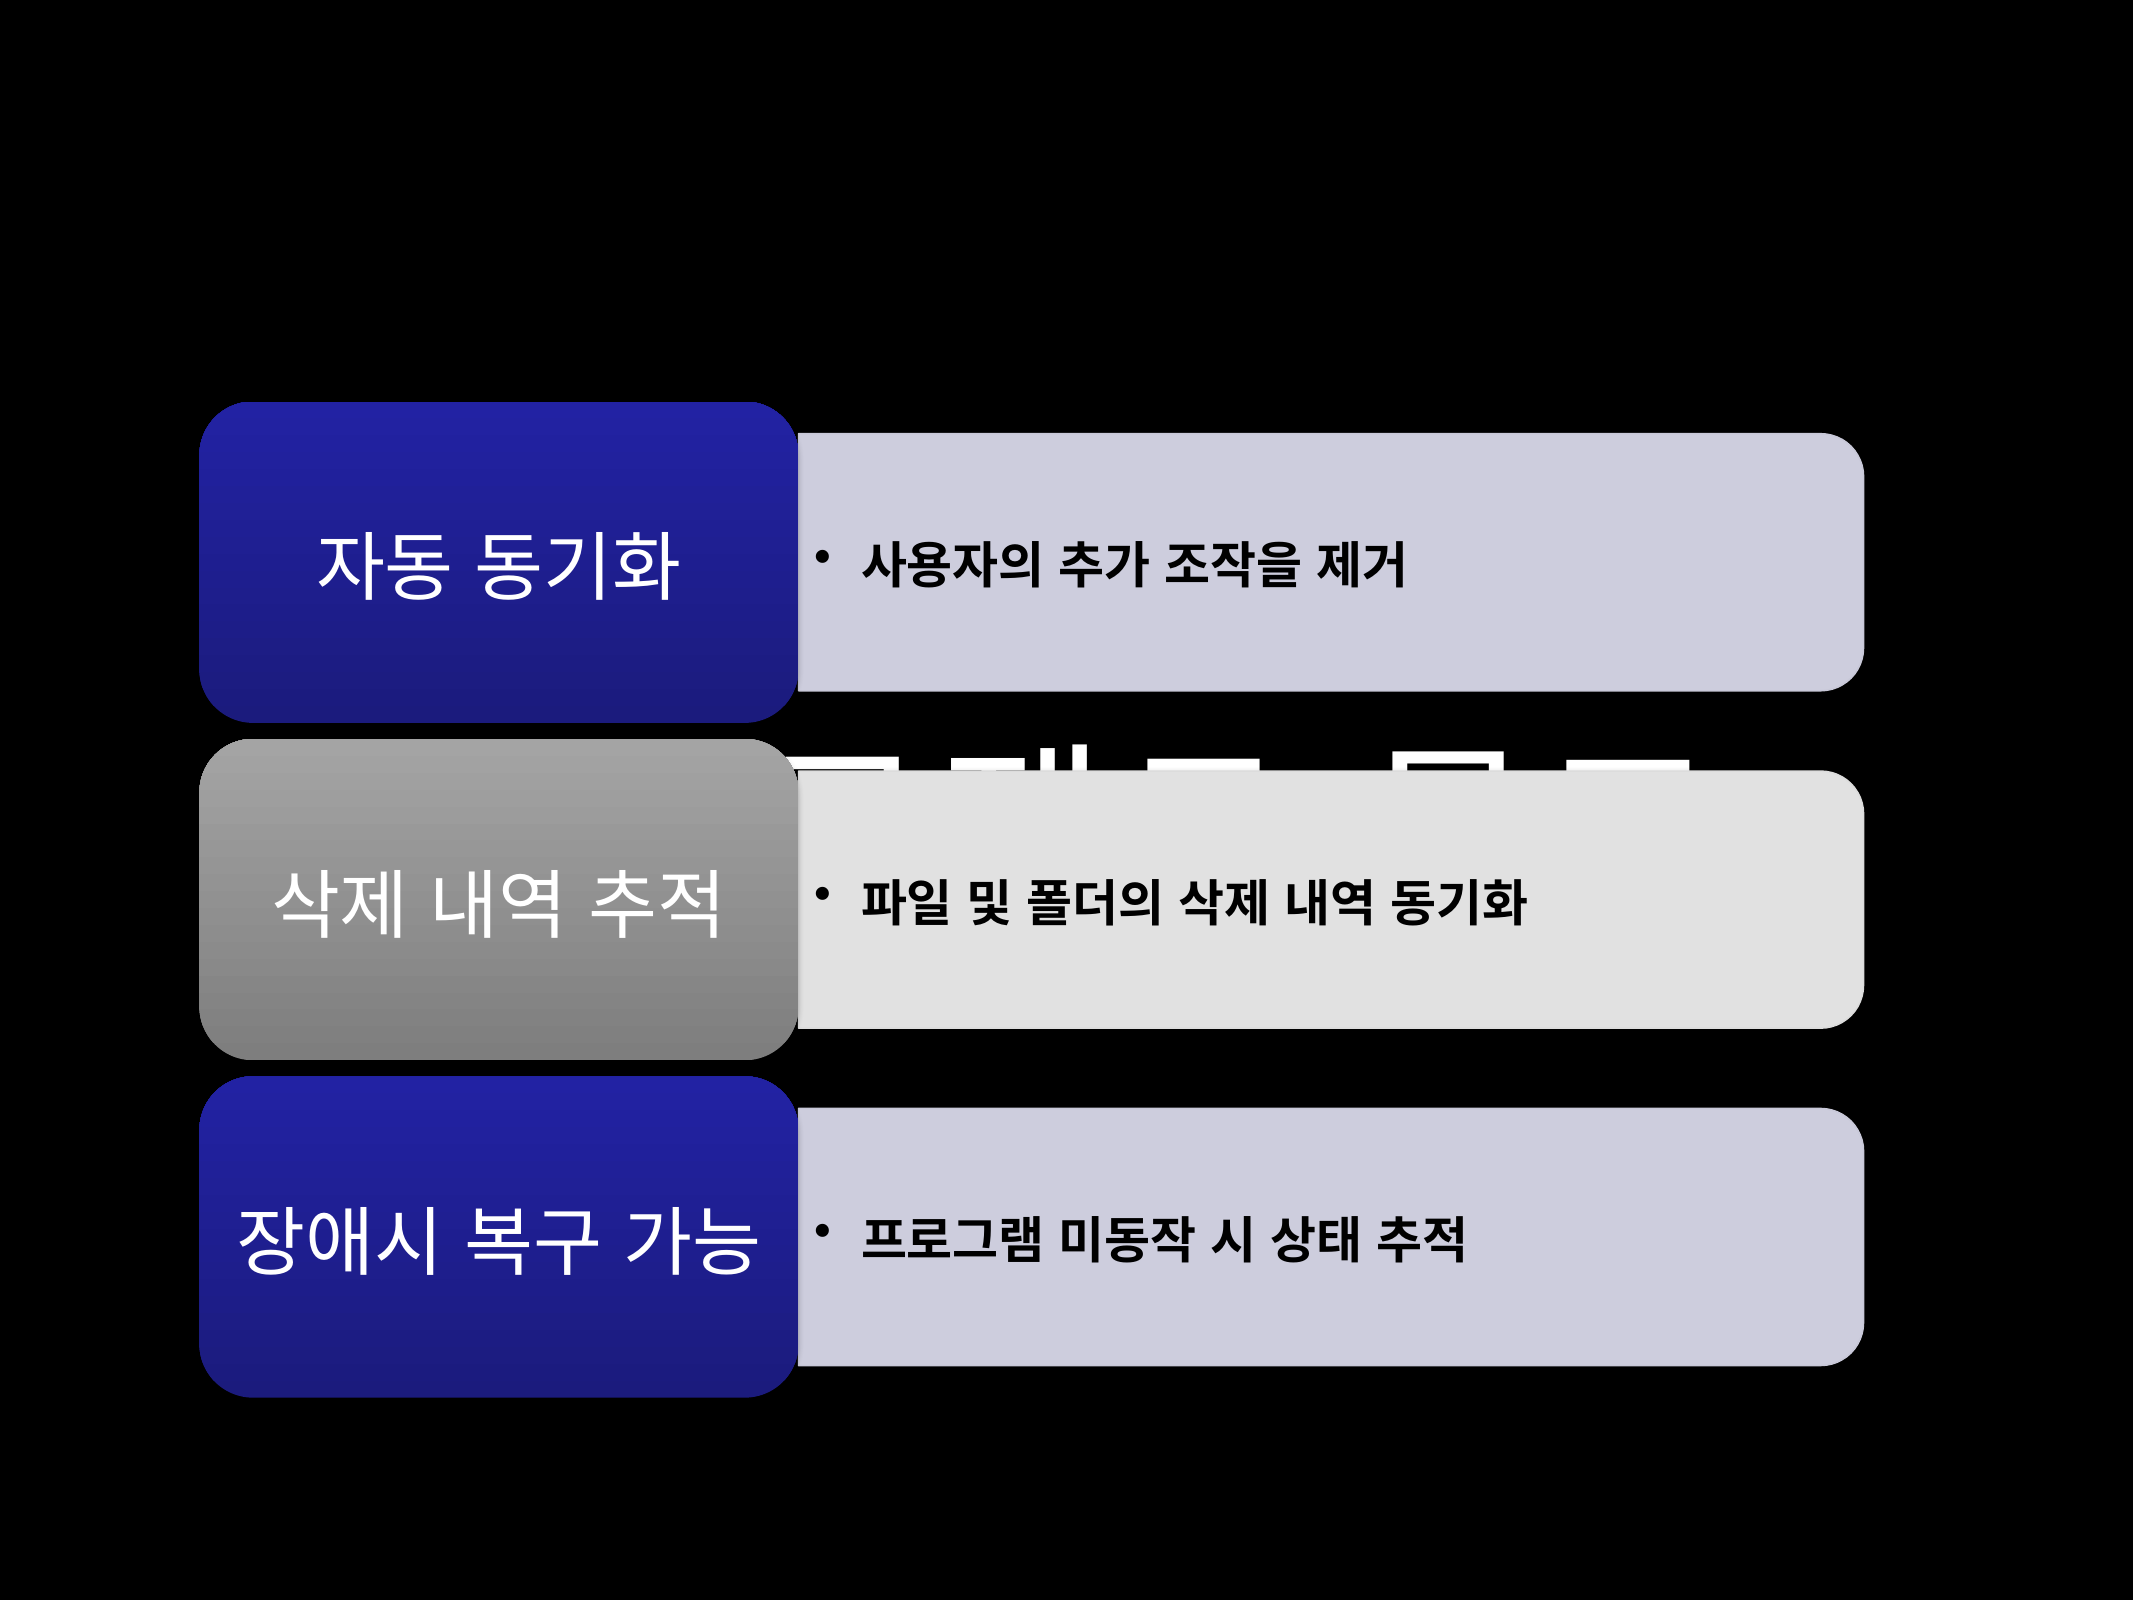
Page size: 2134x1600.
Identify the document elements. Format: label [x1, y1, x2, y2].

text_box [199, 401, 1864, 1398]
